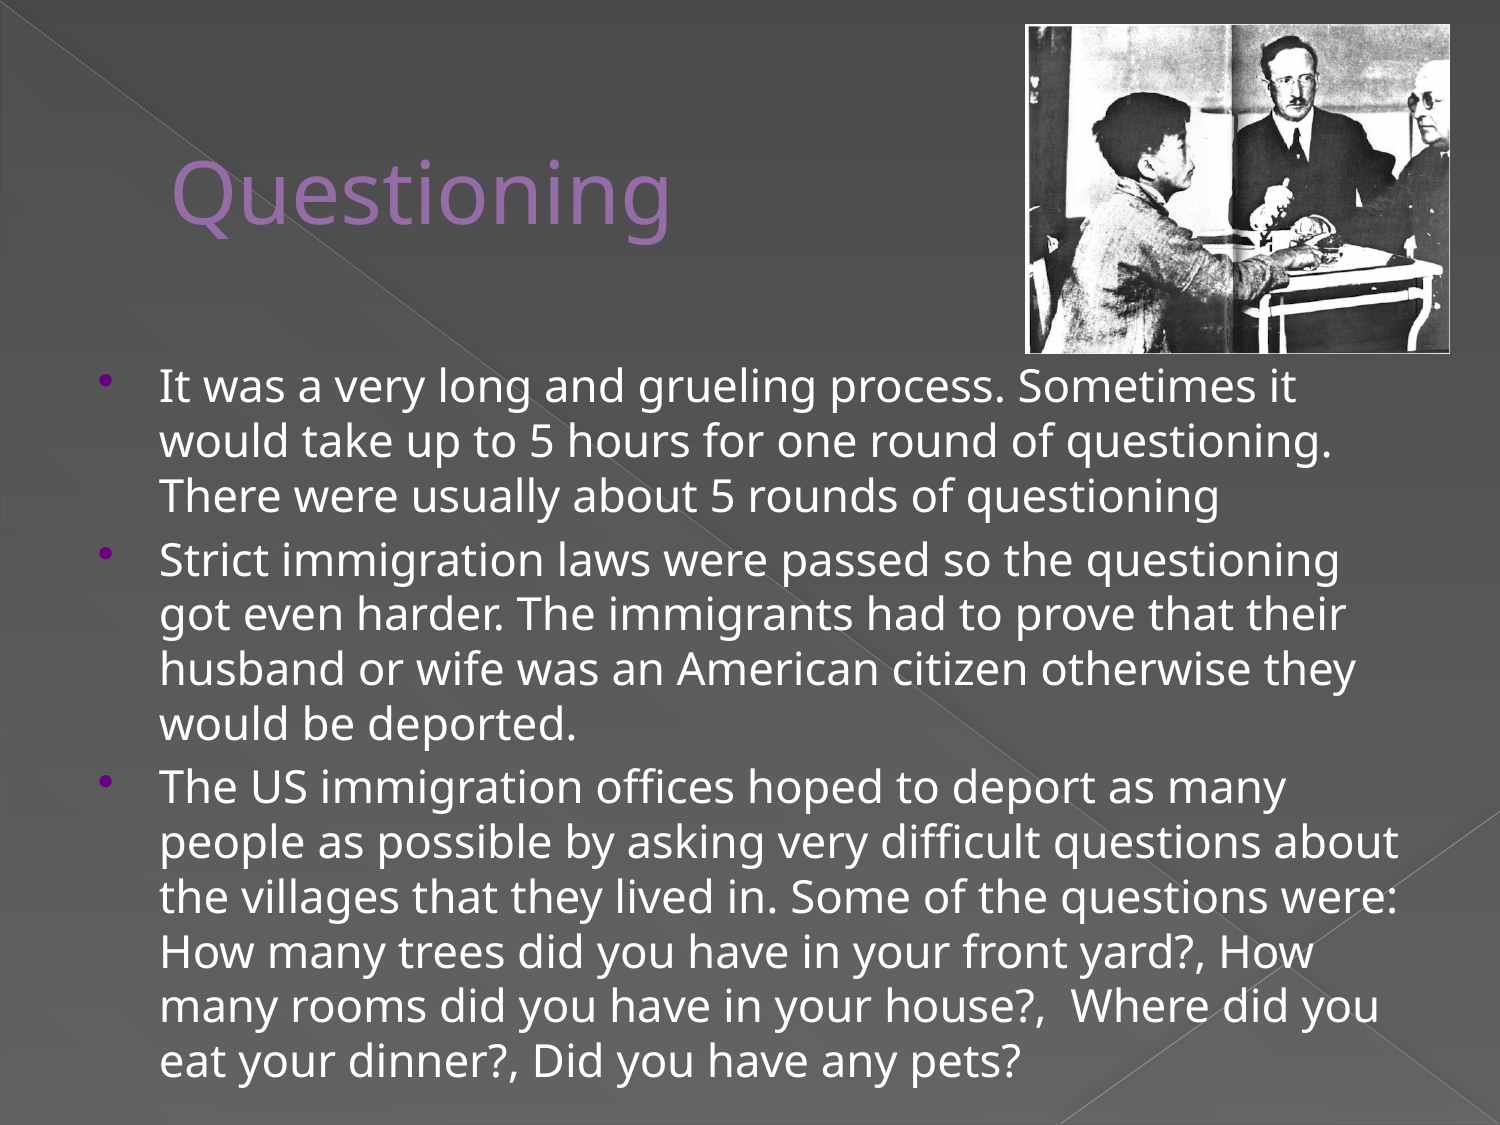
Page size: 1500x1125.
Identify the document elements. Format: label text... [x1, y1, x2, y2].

list It was a very long and grueling process. Sometimes it would take up to 5 hours for one round of questioning. There were usually about 5 rounds of questioning Strict immigration laws were passed so the questioning got even harder. The immigrants had to prove that their husband or wife was an American citizen otherwise they would be deported. The US immigration offices hoped to deport as many people as possible by asking very difficult questions about the villages that they lived in. Some of the questions were: How many trees did you have in your front yard?, How many rooms did you have in your house?, Where did you eat your dinner?, Did you have any pets? [75, 350, 1425, 1100]
title Questioning [75, 75, 1015, 305]
picture [1024, 24, 1451, 354]
